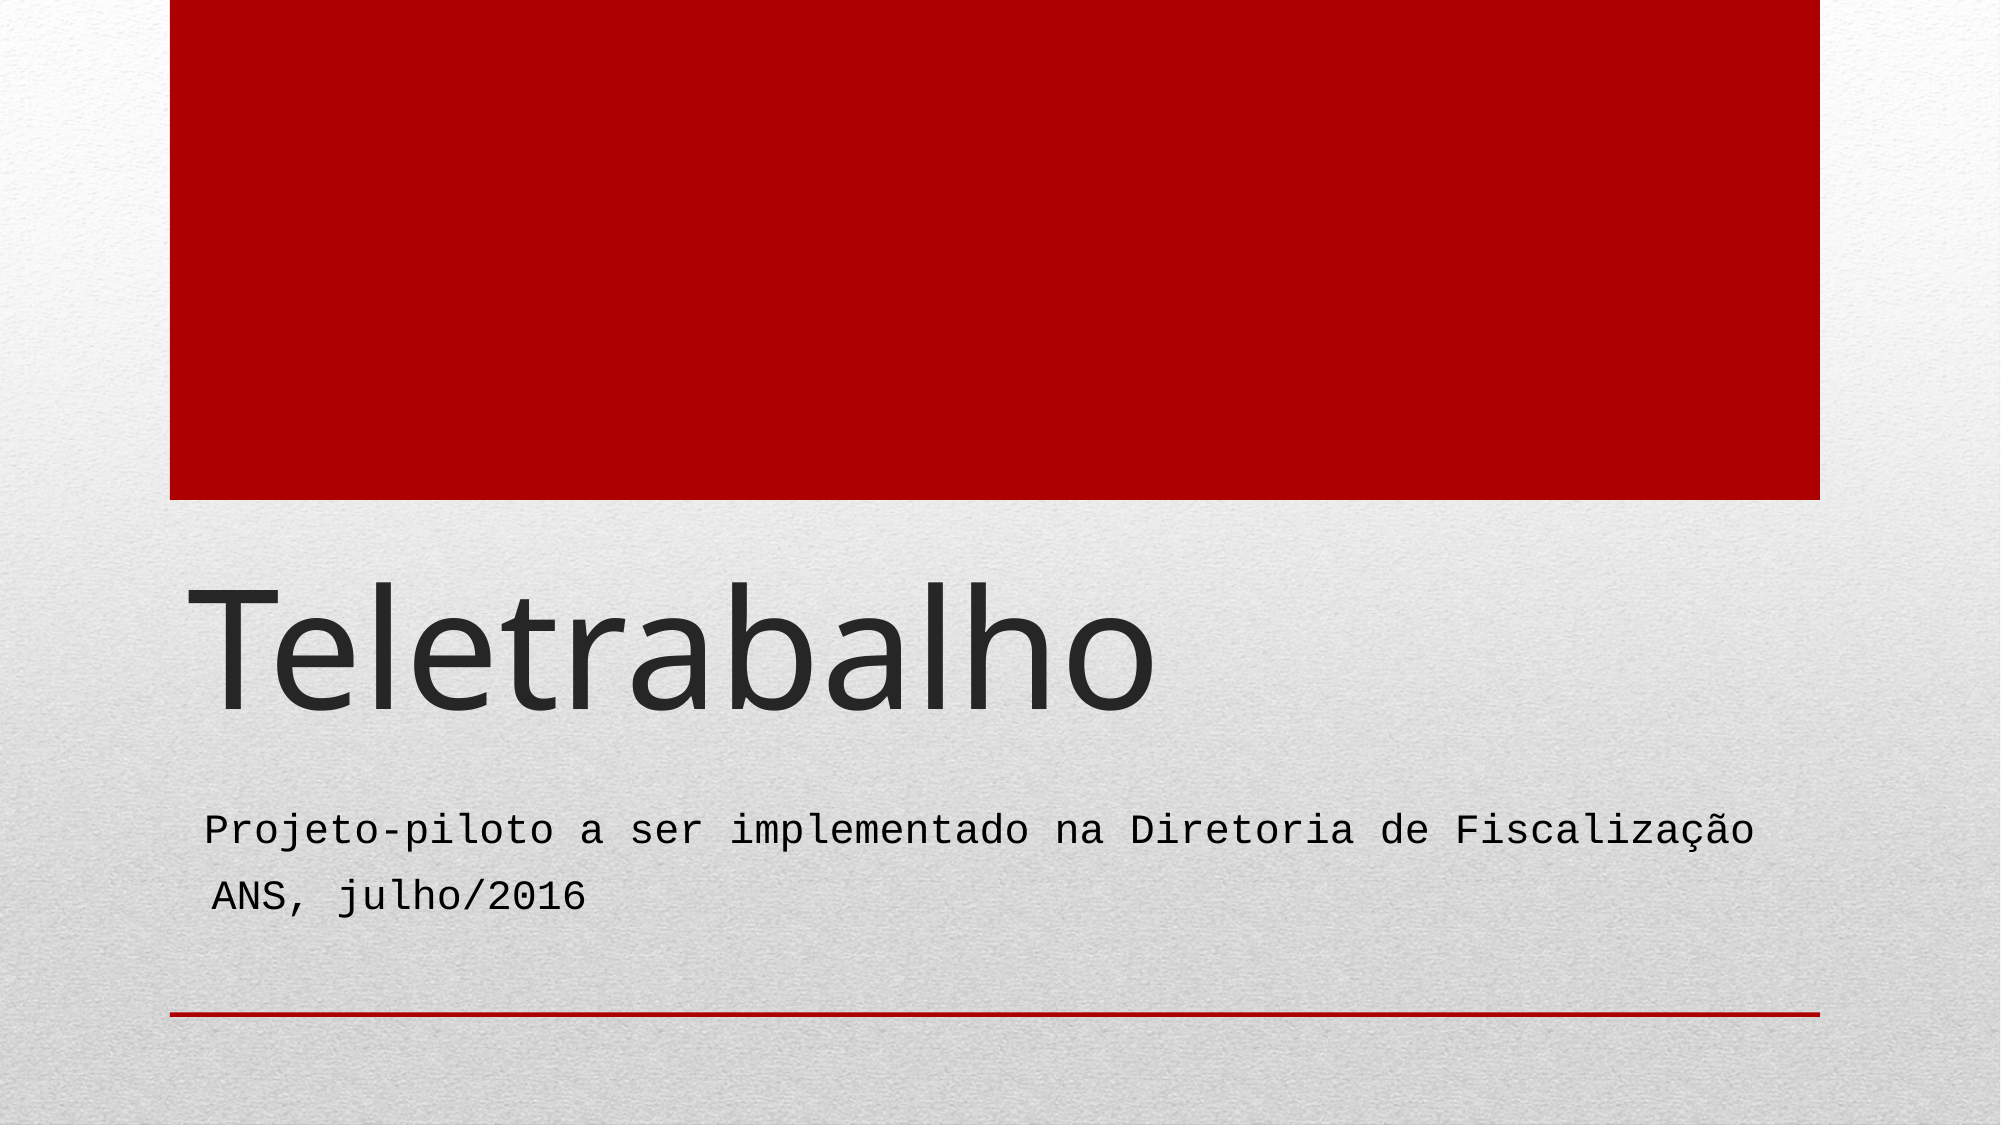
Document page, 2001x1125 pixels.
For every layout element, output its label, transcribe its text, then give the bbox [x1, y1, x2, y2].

text_box Projeto-piloto a ser implementado na Diretoria de Fiscalização [189, 794, 1847, 860]
text_box ANS, julho/2016 [196, 860, 859, 925]
title Teletrabalho [172, 237, 1621, 750]
